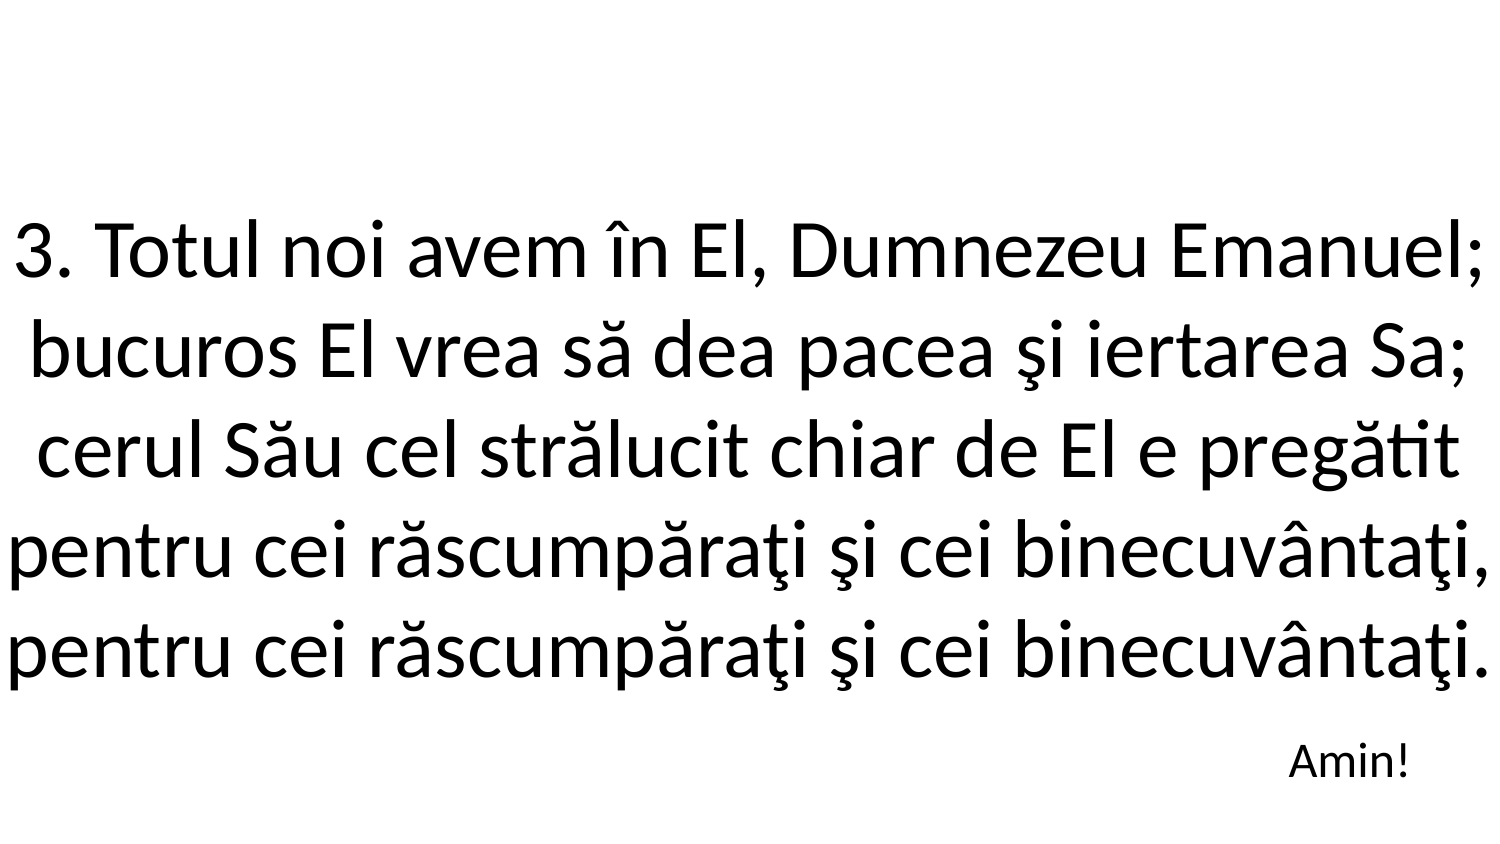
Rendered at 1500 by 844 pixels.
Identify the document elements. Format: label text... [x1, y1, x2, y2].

text_box Amin! [1273, 674, 1427, 795]
text_box 3. Totul noi avem în El, Dumnezeu Emanuel; bucuros El vrea să dea pacea şi iertarea Sa; cerul Său cel strălucit chiar de El e pregătit pentru cei răscumpăraţi şi cei binecuvântaţi, pentru cei răscumpăraţi şi cei binecuvântaţi. [0, 142, 1500, 702]
